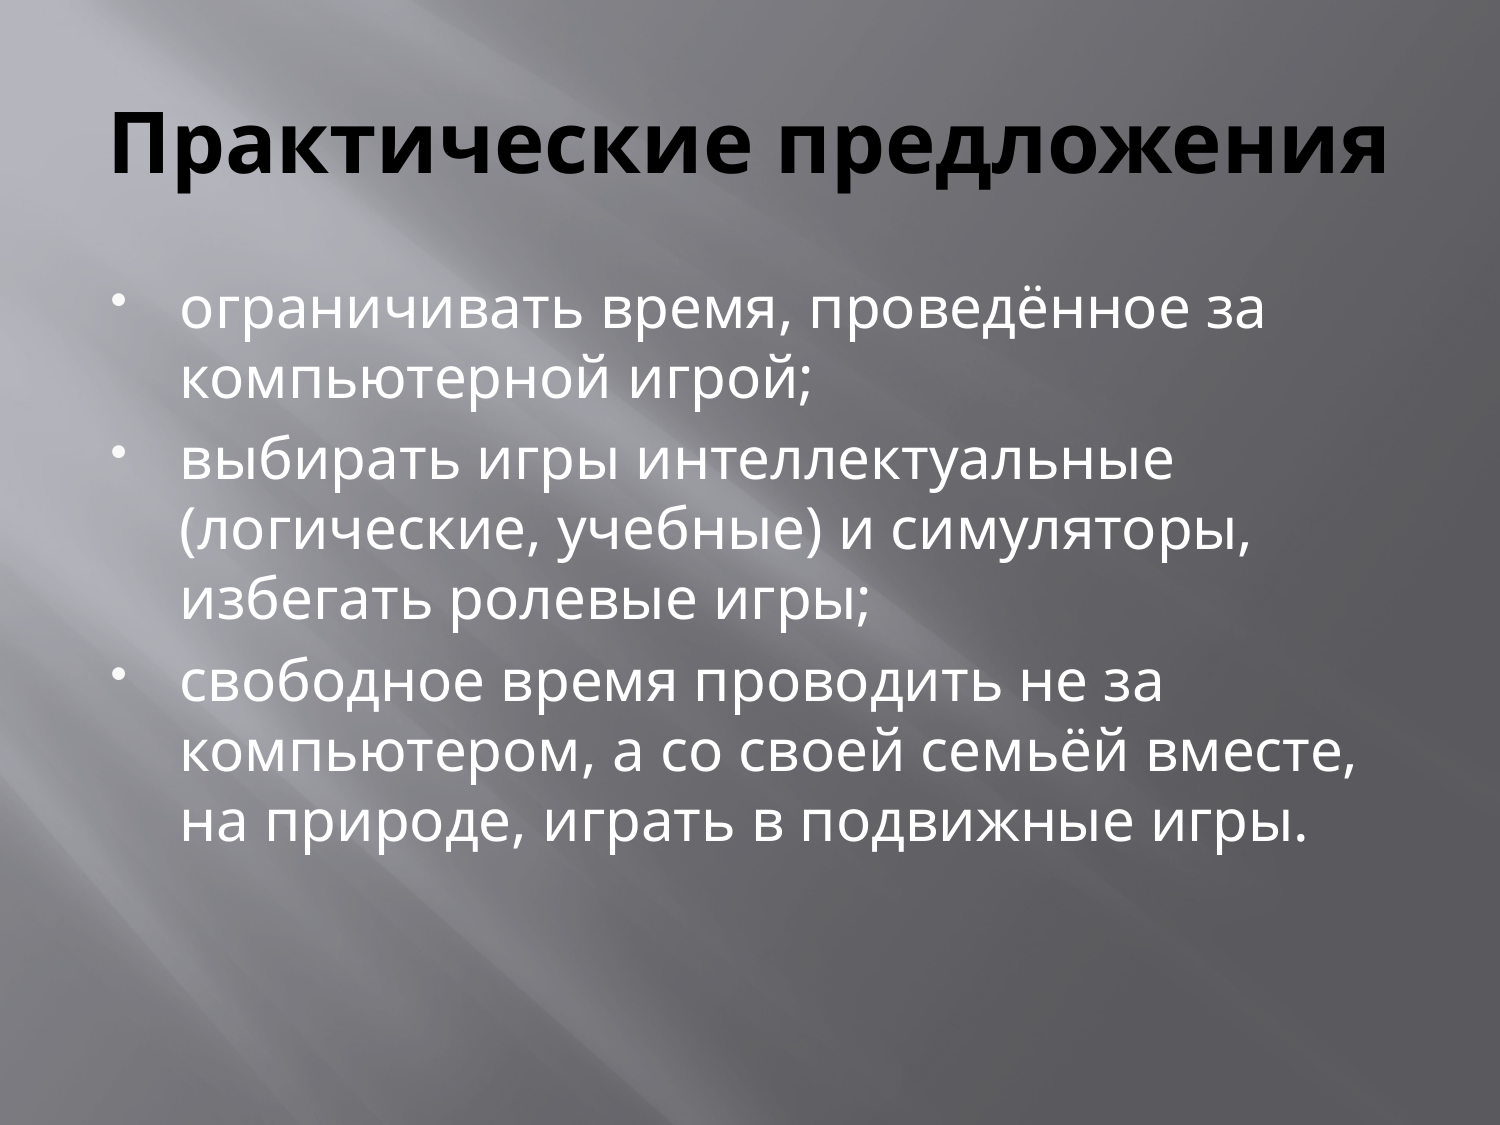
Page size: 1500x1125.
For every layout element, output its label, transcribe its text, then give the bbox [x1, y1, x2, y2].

list ограничивать время, проведённое за компьютерной игрой; выбирать игры интеллектуальные (логические, учебные) и симуляторы, избегать ролевые игры; свободное время проводить не за компьютером, а со своей семьёй вместе, на природе, играть в подвижные игры. [75, 262, 1425, 1035]
title Практические предложения [75, 45, 1425, 233]
